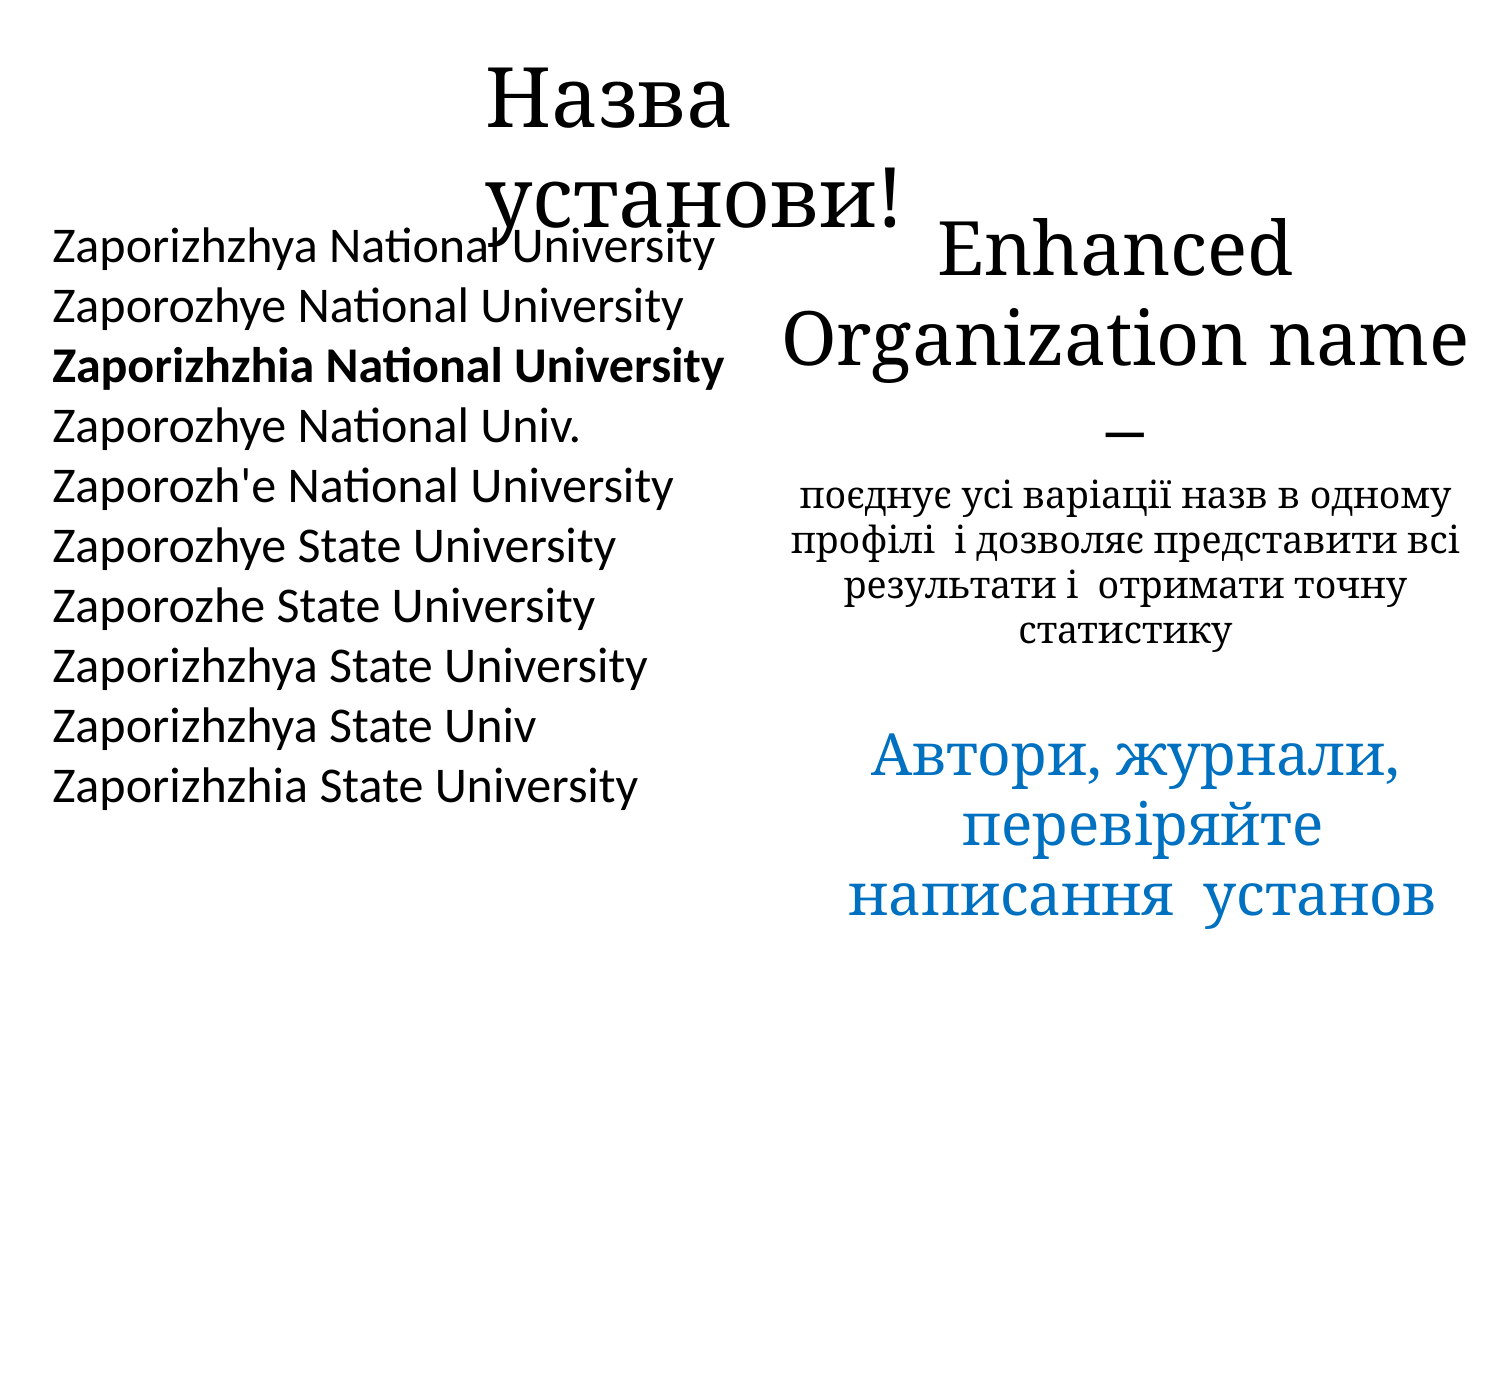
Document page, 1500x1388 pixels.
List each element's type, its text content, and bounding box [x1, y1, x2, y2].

title Назва установи! [483, 43, 1120, 276]
text_box Автори, журнали, перевіряйте написання установ [822, 716, 1463, 927]
text_box Enhanced Organization name – поєднує усі варіації назв в одному профілі і дозволяє представити всі результати і отримати точну статистику [752, 200, 1498, 652]
text_box Zaporizhzhya National University Zaporozhye National University Zaporizhzhia National University Zaporozhye National Univ. Zaporozh'e National University Zaporozhye State University Zaporozhe State University Zaporizhzhya State University Zaporizhzhya State Univ Zaporizhzhia State University [37, 204, 752, 820]
